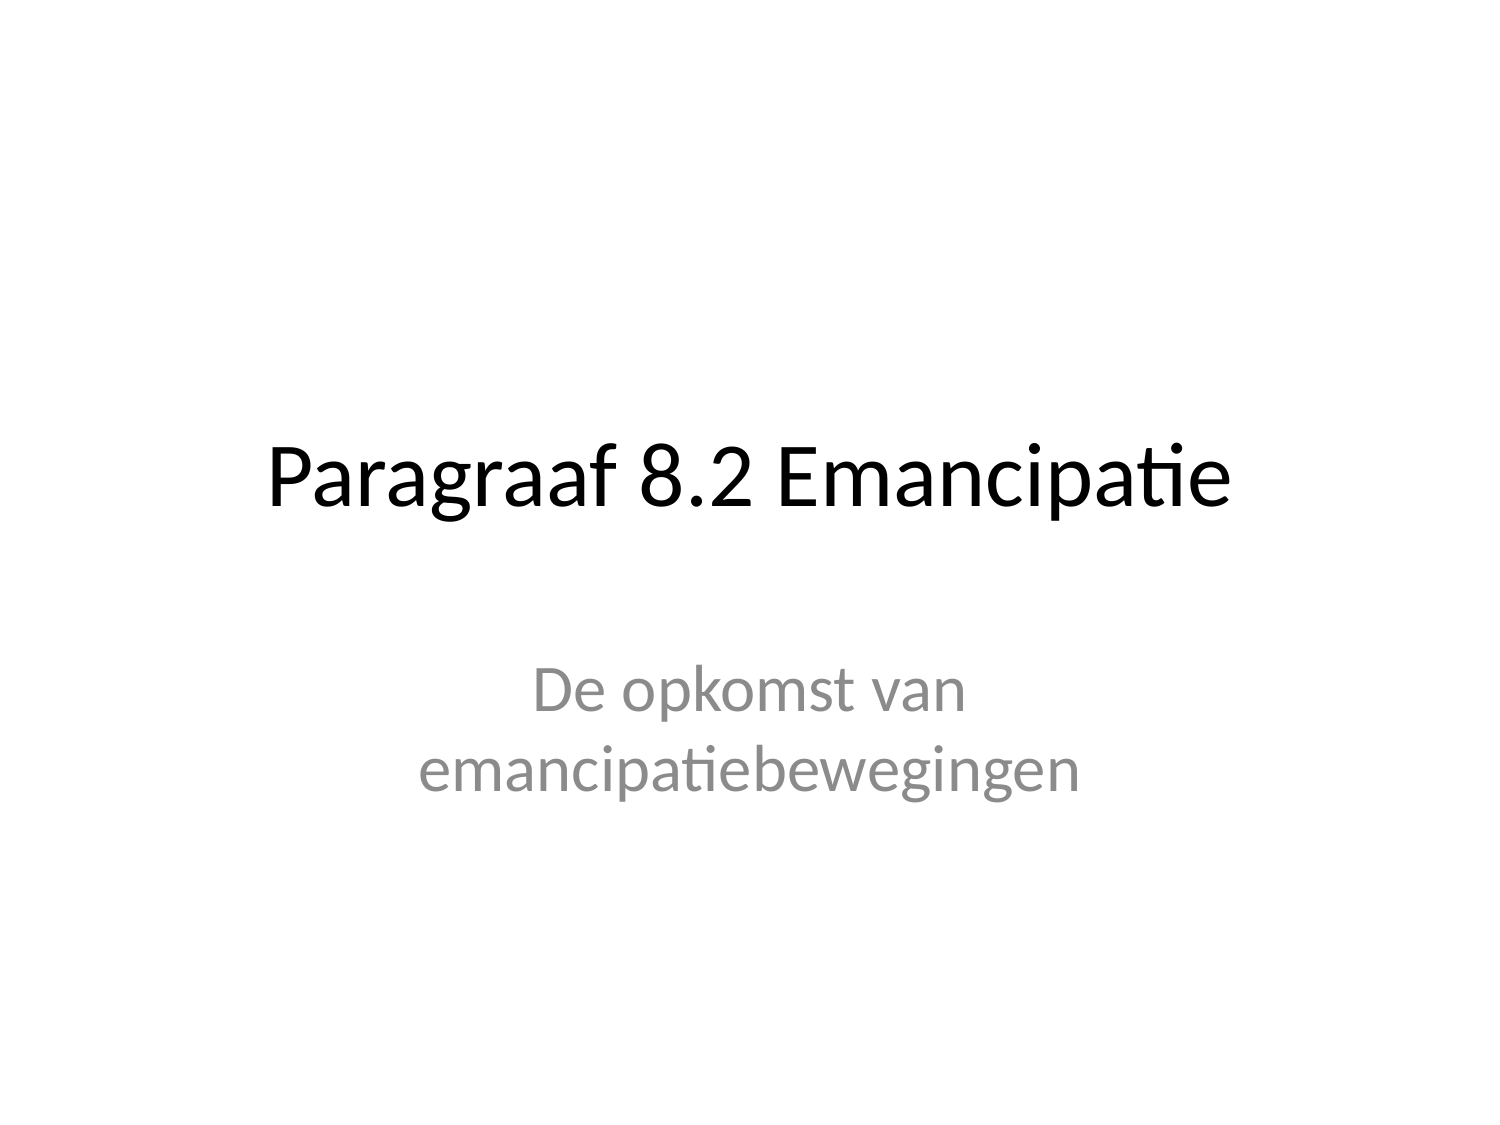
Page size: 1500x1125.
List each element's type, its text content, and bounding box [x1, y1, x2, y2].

subtitle De opkomst van emancipatiebewegingen [225, 637, 1275, 925]
title Paragraaf 8.2 Emancipatie [112, 349, 1388, 591]
